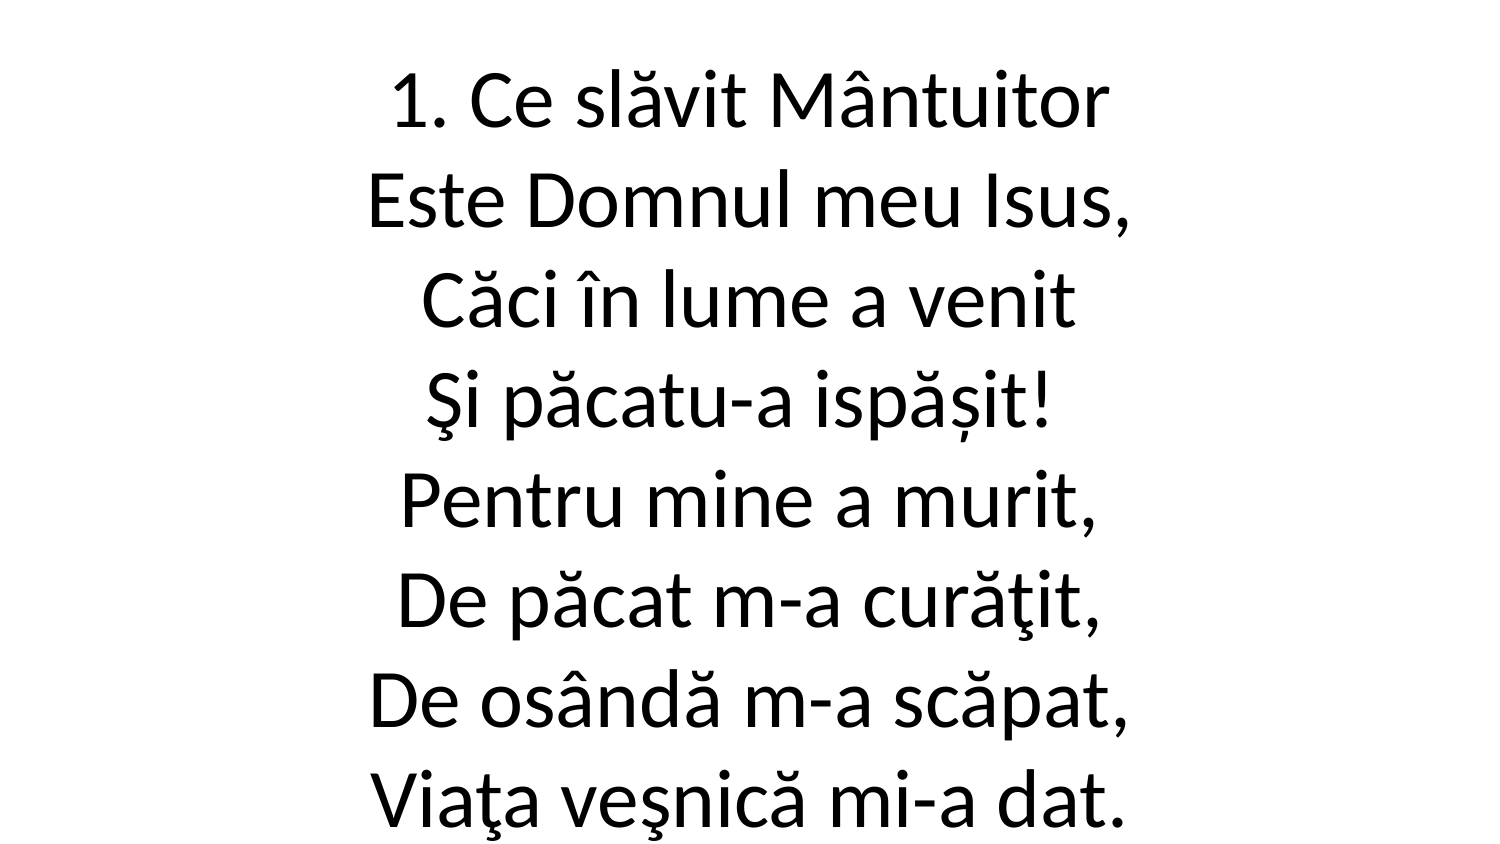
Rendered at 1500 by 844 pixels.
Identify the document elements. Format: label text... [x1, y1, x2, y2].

text_box 1. Ce slăvit Mântuitor Este Domnul meu Isus, Căci în lume a venit Şi păcatu-a ispășit! Pentru mine a murit, De păcat m-a curăţit, De osândă m-a scăpat, Viaţa veşnică mi-a dat. [351, 0, 1149, 844]
